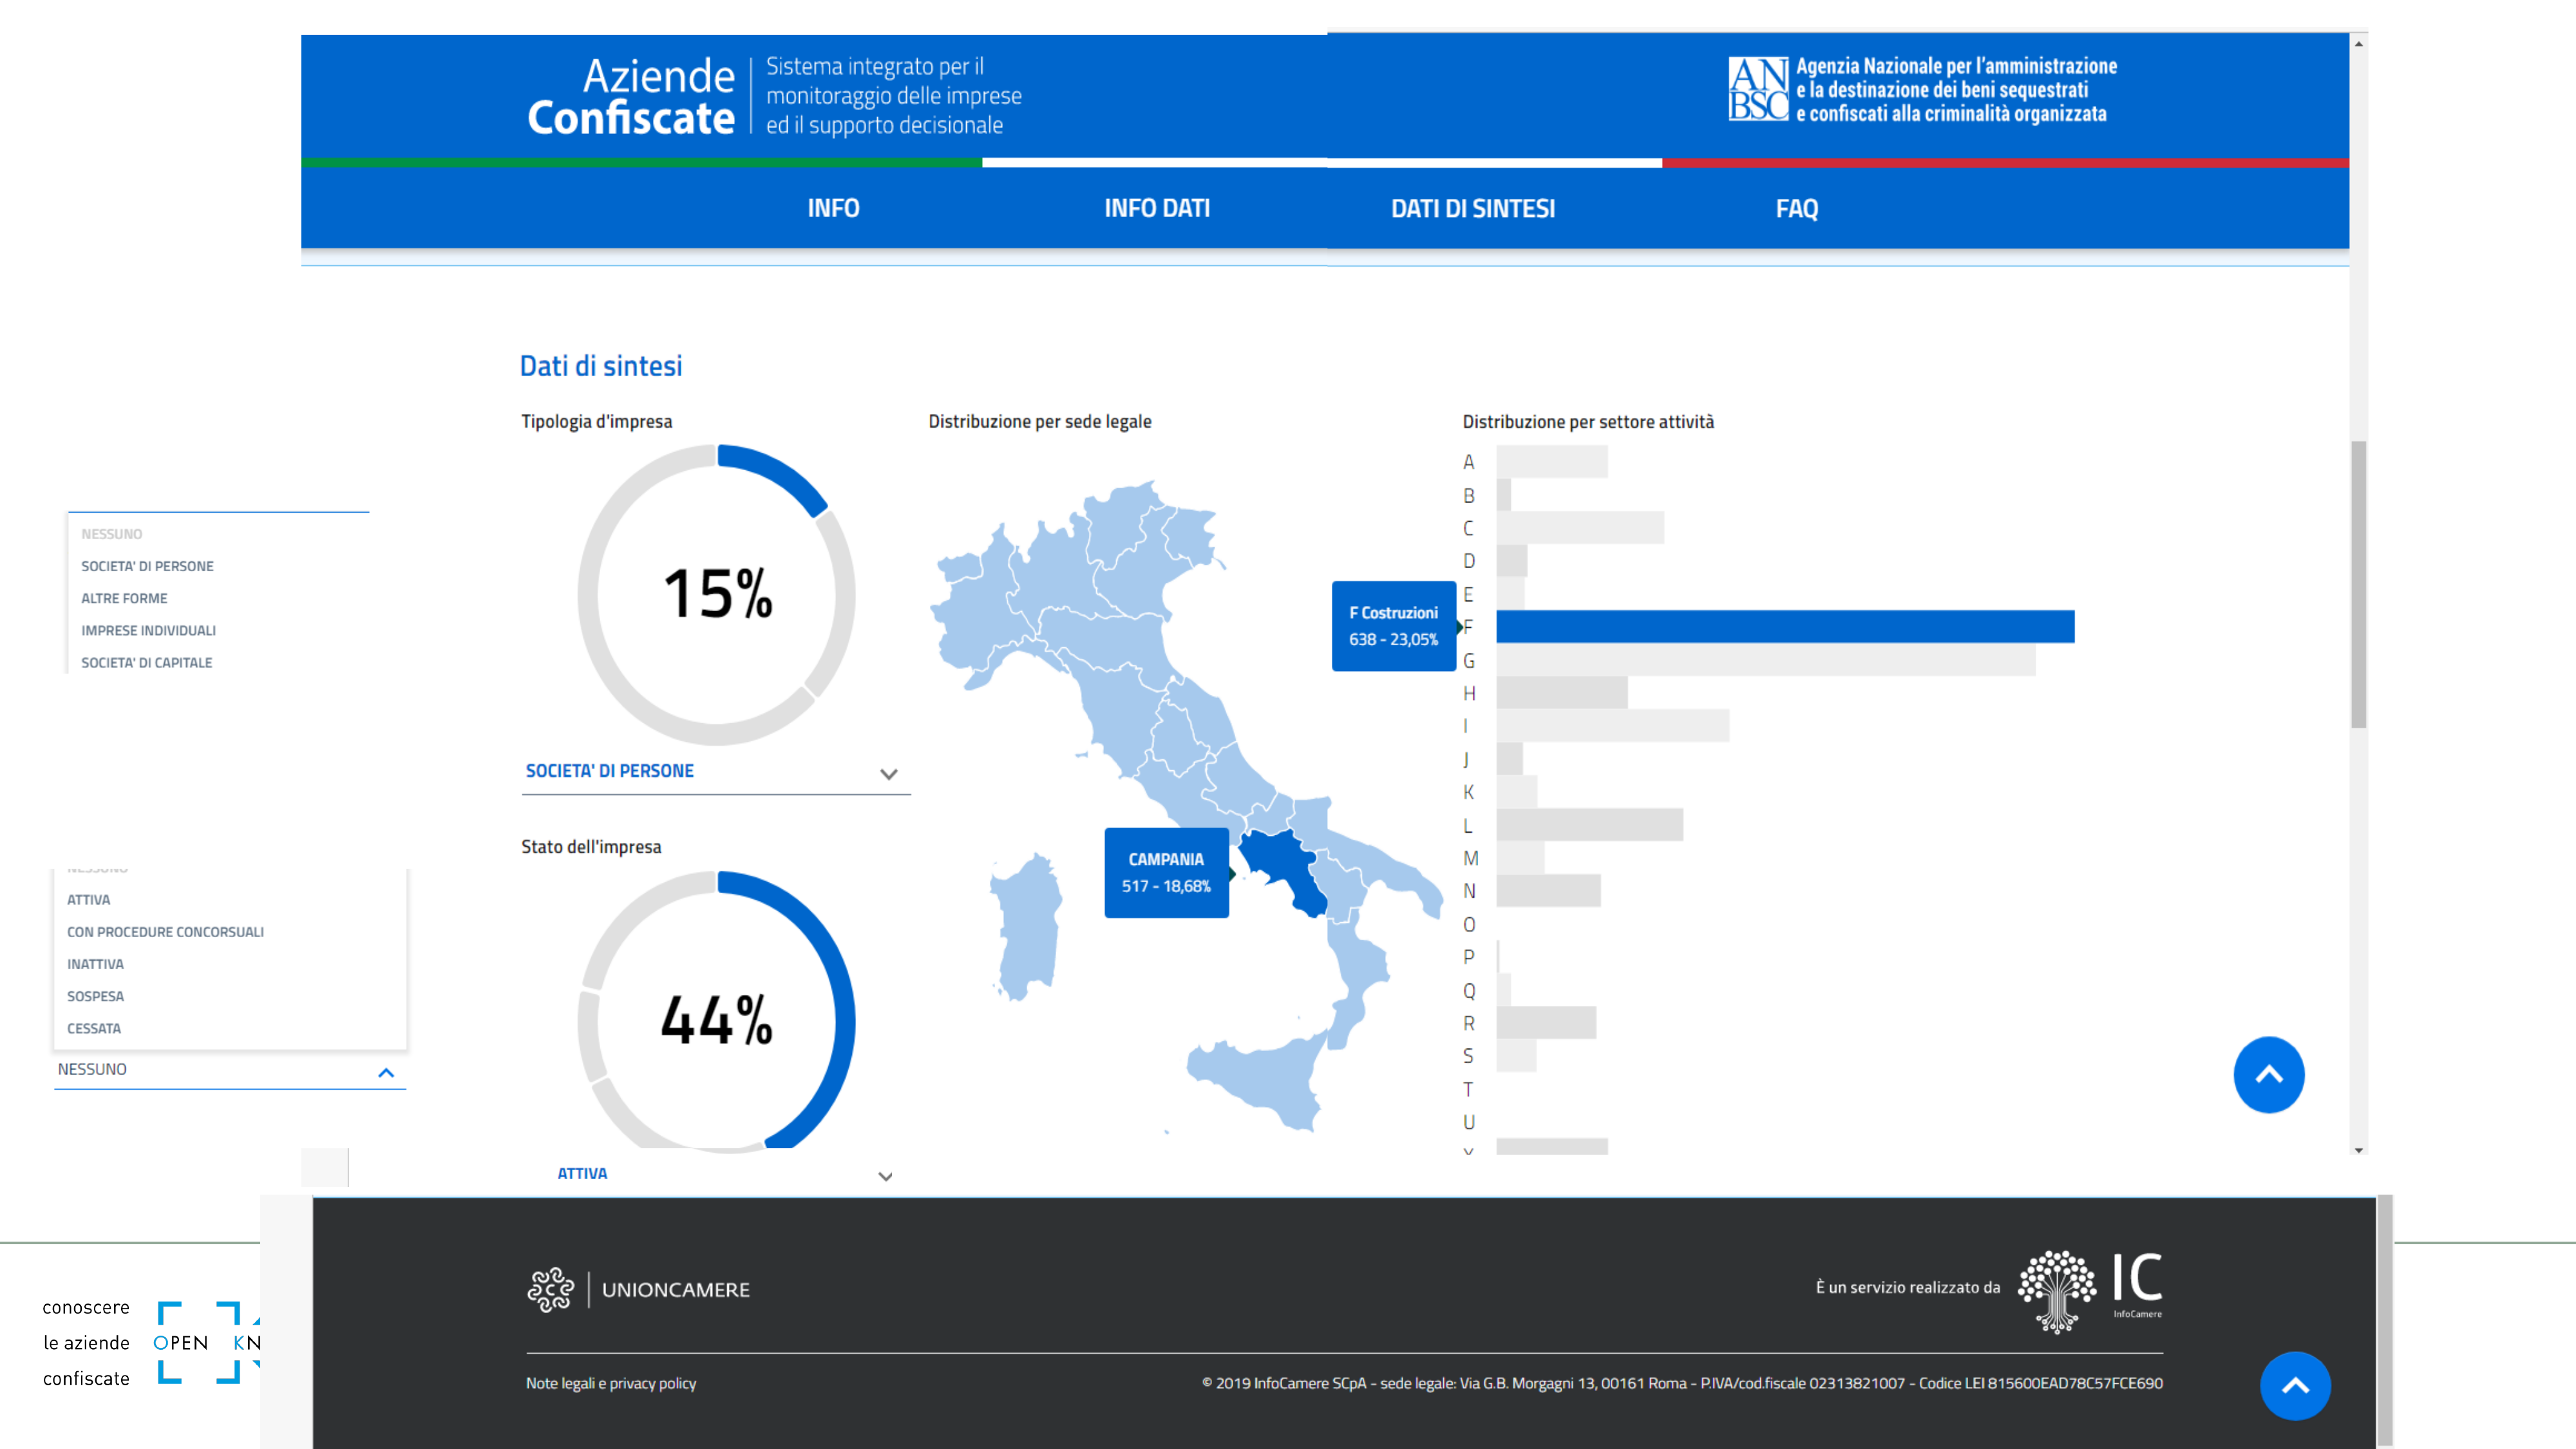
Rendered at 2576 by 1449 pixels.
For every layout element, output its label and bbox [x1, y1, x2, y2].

text_box [28, 27, 2395, 1449]
